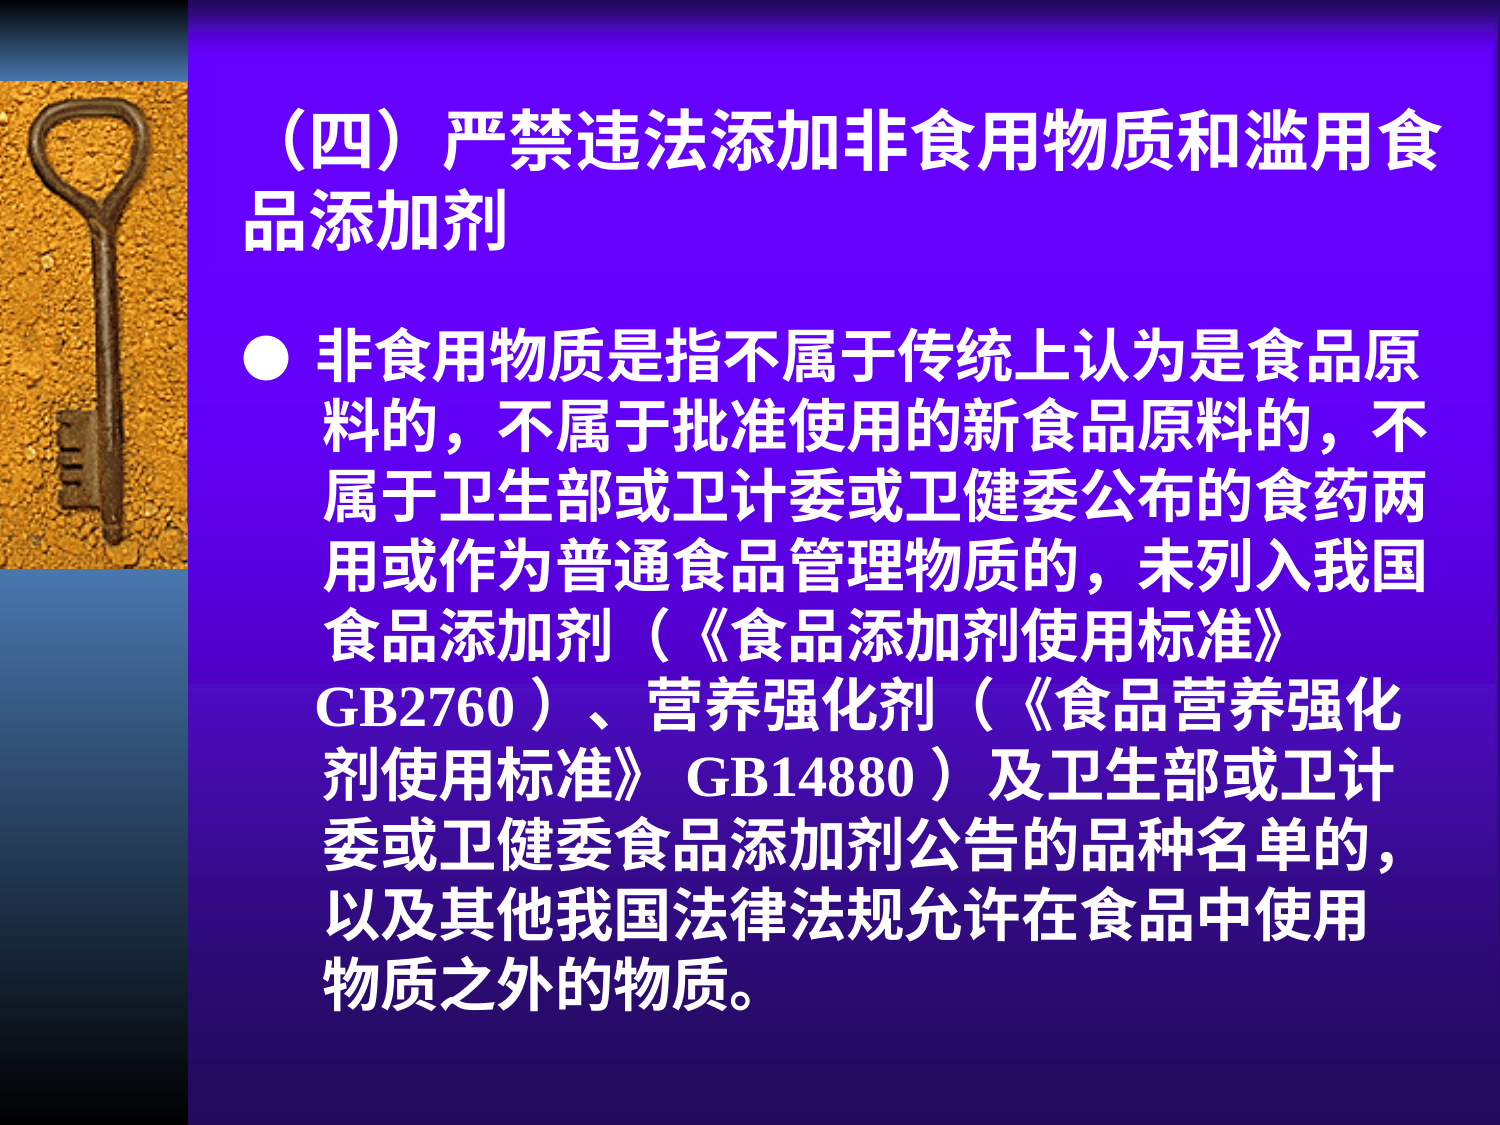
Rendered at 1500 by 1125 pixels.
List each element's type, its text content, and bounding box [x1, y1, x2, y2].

picture [0, 0, 1500, 1125]
text_box （四）严禁违法添加非食用物质和滥用食品添加剂 ● 非食用物质是指不属于传统上认为是食品原 料的，不属于批准使用的新食品原料的，不 属于卫生部或卫计委或卫健委公布的食药两 用或作为普通食品管理物质的，未列入我国 食品添加剂（《食品添加剂使用标准》 GB2760）、营养强化剂（《食品营养强化 剂使用标准》GB14880）及卫生部或卫计 委或卫健委食品添加剂公告的品种名单的， 以及其他我国法律法规允许在食品中使用 物质之外的物质。 [227, 91, 1459, 1125]
